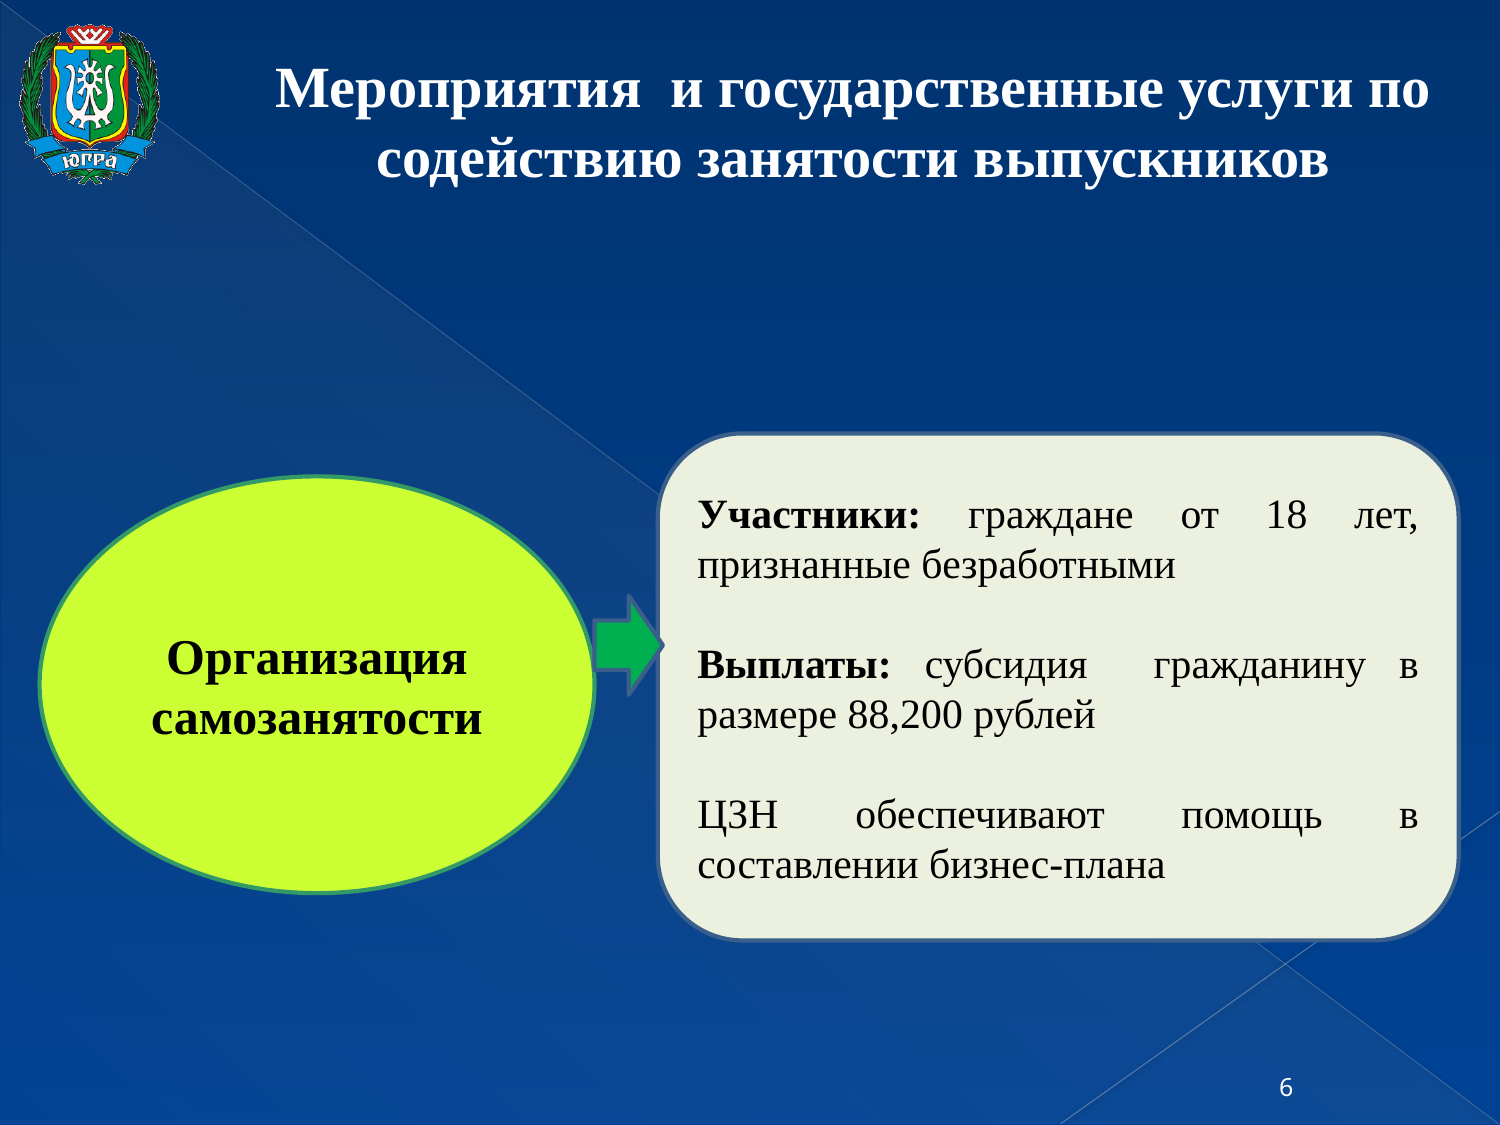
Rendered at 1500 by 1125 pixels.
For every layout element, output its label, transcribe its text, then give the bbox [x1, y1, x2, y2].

text_box [592, 593, 665, 697]
text_box Организация самозанятости [37, 474, 597, 896]
text_box Мероприятия и государственные услуги по содействию занятости выпускников [226, 41, 1481, 197]
list [28, 282, 1500, 1025]
text_box Участники: граждане от 18 лет, признанные безработными Выплаты: субсидия гражданину в размере 88,200 рублей ЦЗН обеспечивают помощь в составлении бизнес-плана [655, 431, 1461, 943]
slide_number 6 [1245, 1063, 1328, 1113]
picture [19, 24, 160, 185]
